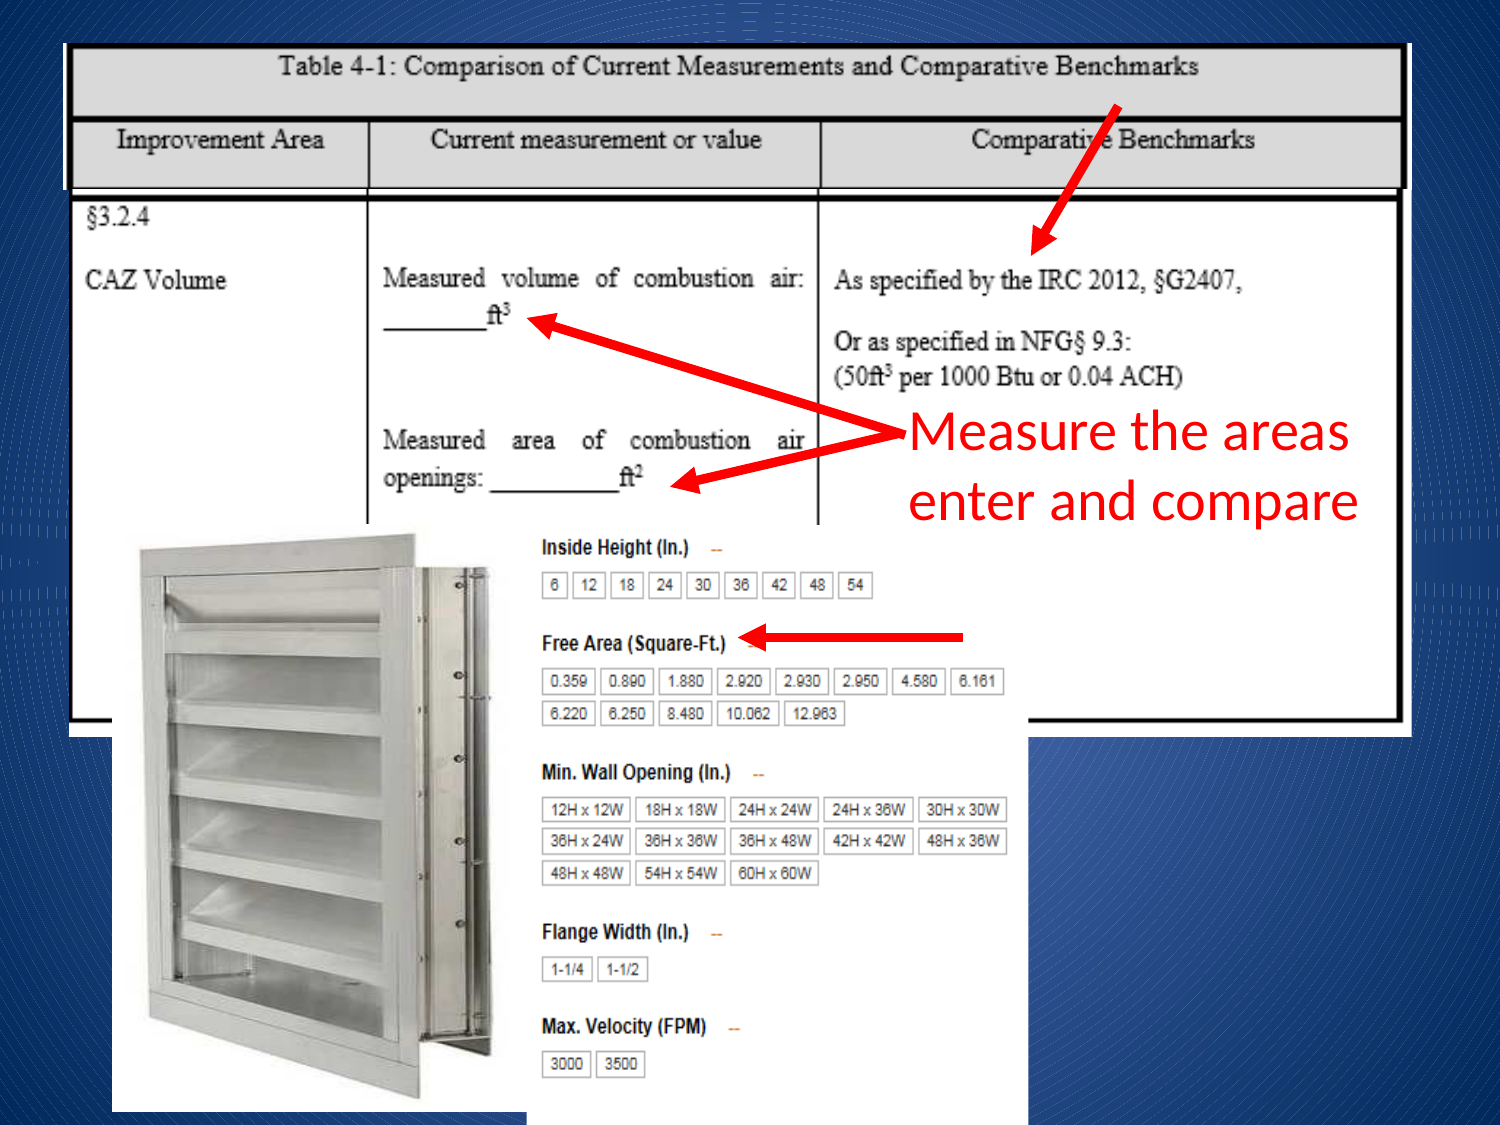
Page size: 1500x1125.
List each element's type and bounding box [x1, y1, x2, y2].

picture [63, 43, 1412, 1125]
list [112, 524, 525, 1112]
text_box [526, 317, 906, 436]
text_box [669, 432, 901, 487]
text_box [1030, 105, 1119, 257]
